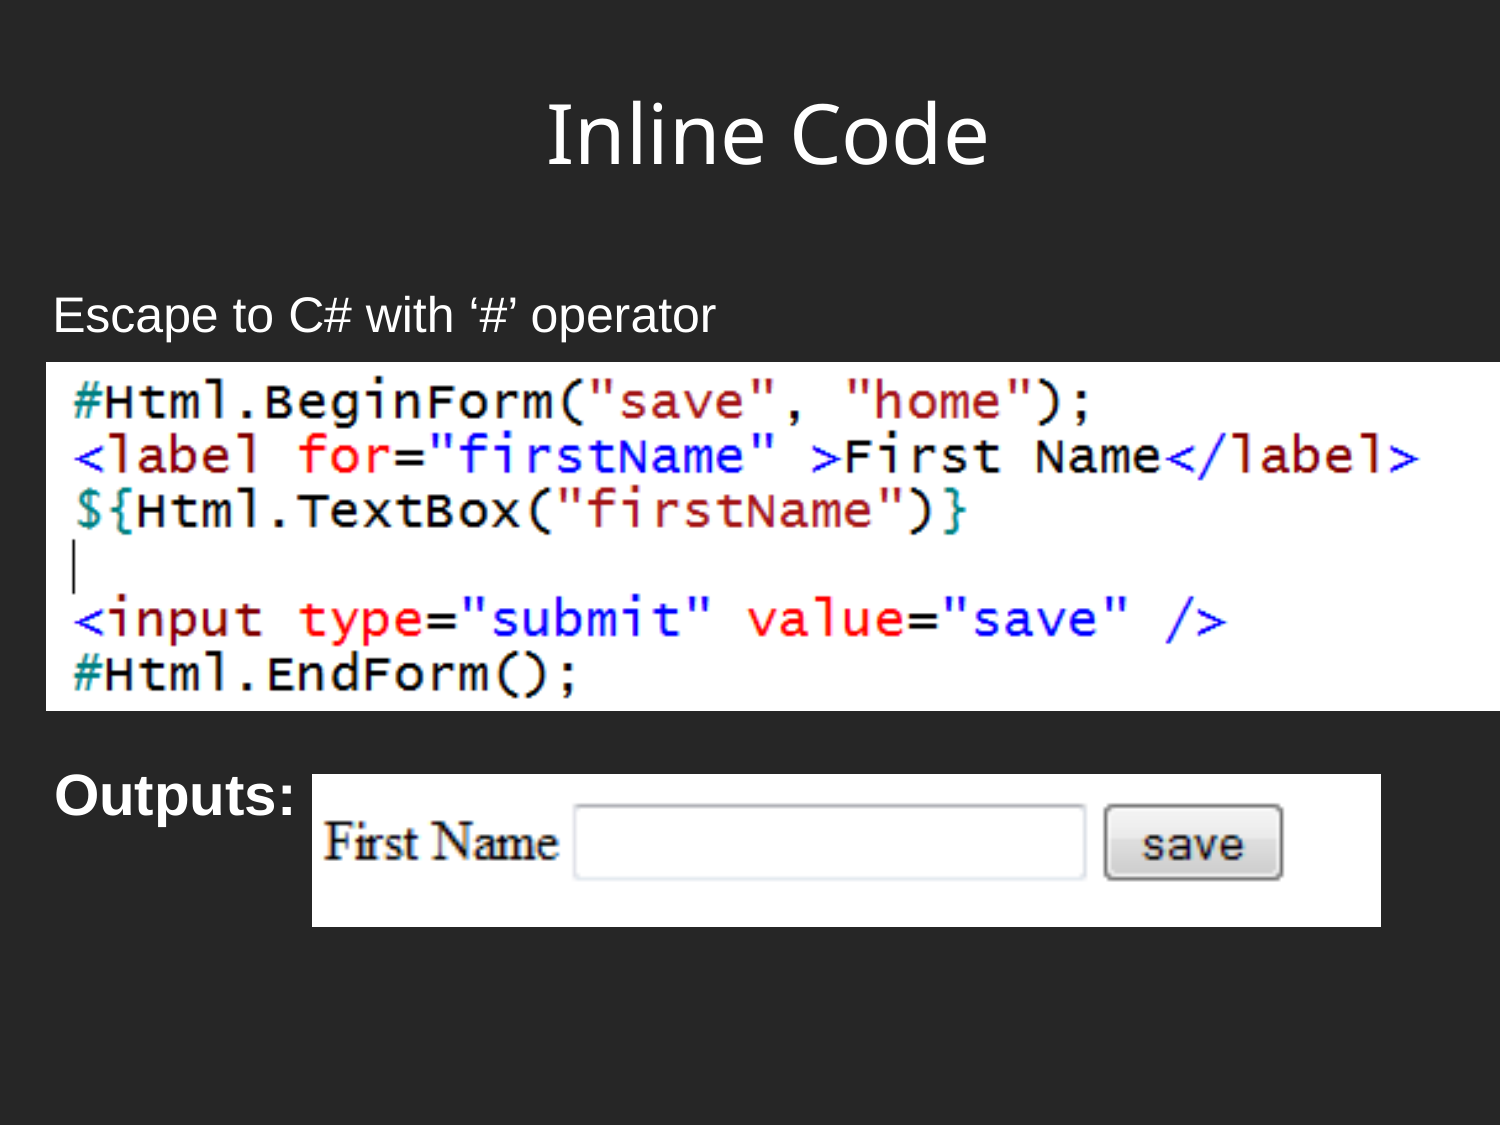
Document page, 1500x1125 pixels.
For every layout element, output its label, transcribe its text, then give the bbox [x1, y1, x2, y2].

picture [312, 774, 1381, 927]
picture [46, 362, 1500, 711]
text_box Outputs: [39, 750, 312, 835]
text_box Escape to C# with ‘#’ operator [37, 275, 1438, 435]
title Inline Code [62, 62, 1476, 201]
